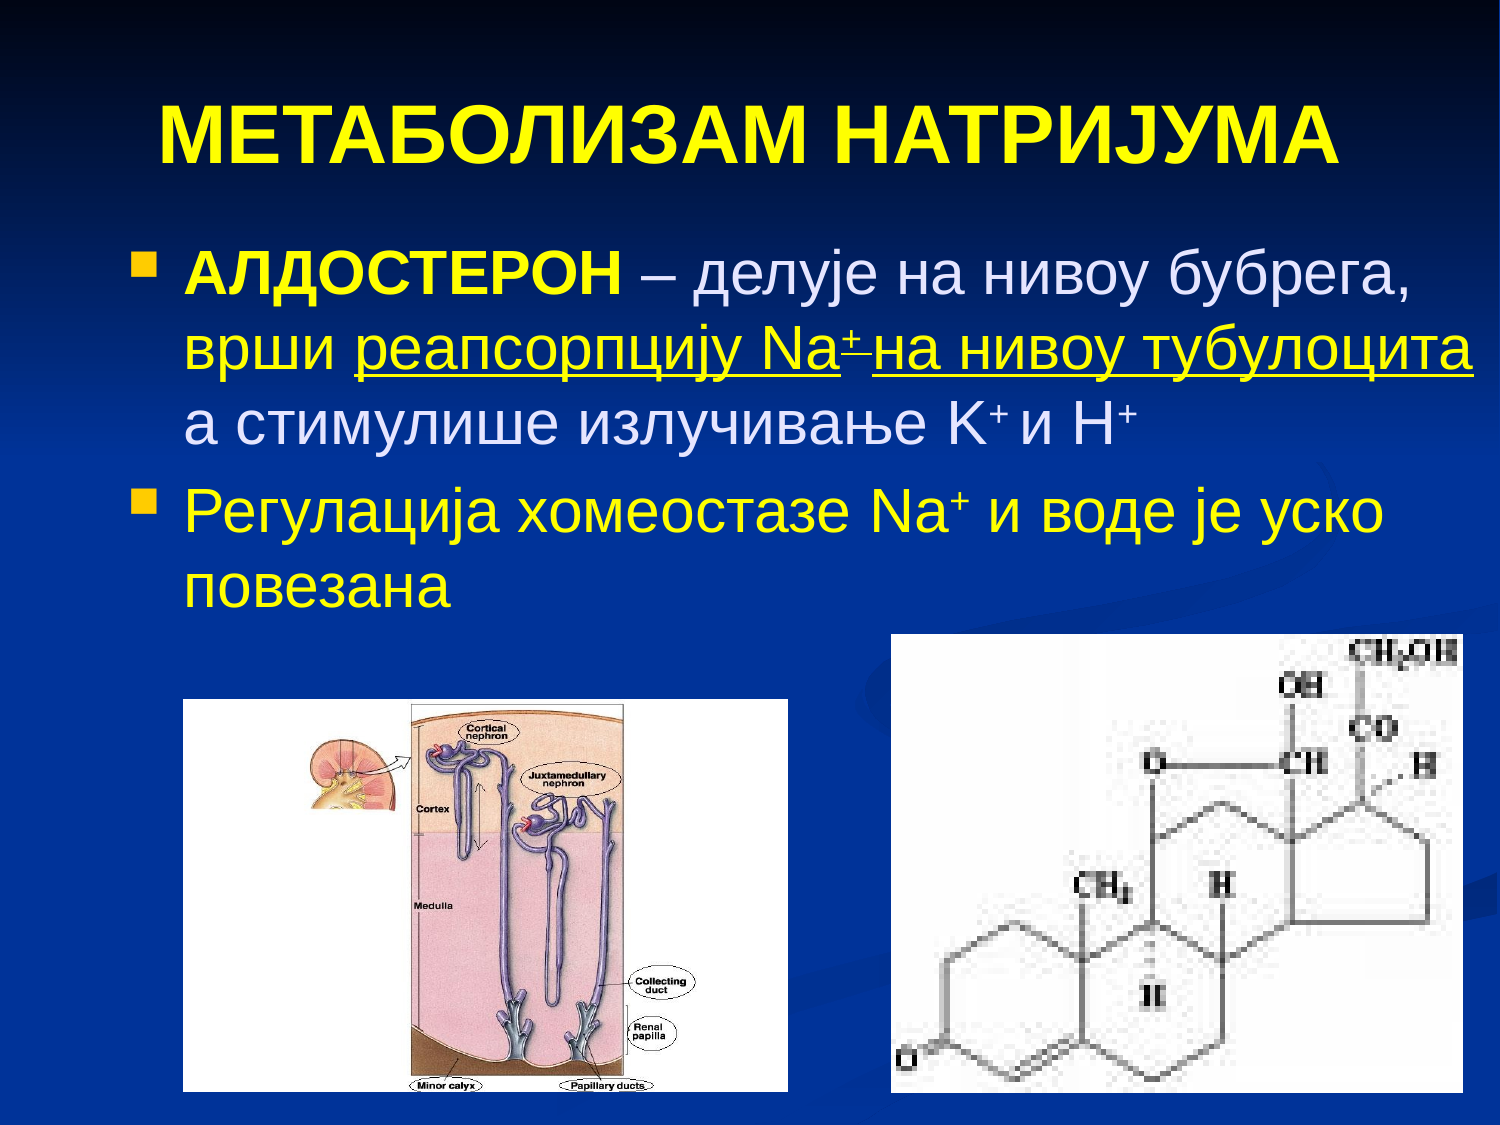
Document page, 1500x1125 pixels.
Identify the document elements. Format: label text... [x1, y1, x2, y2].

picture [182, 699, 788, 1092]
list АЛДОСТЕРОН – делује на нивоу бубрега, врши реапсорпцију Na+ на нивоу тубулоцита а стимулише излучивање K+ и H+ Регулација хомеостазе Na+ и воде је уско повезана [112, 224, 1500, 663]
text_box МЕТАБОЛИЗАМ НАТРИЈУМА [112, 0, 1388, 188]
picture [891, 634, 1463, 1093]
